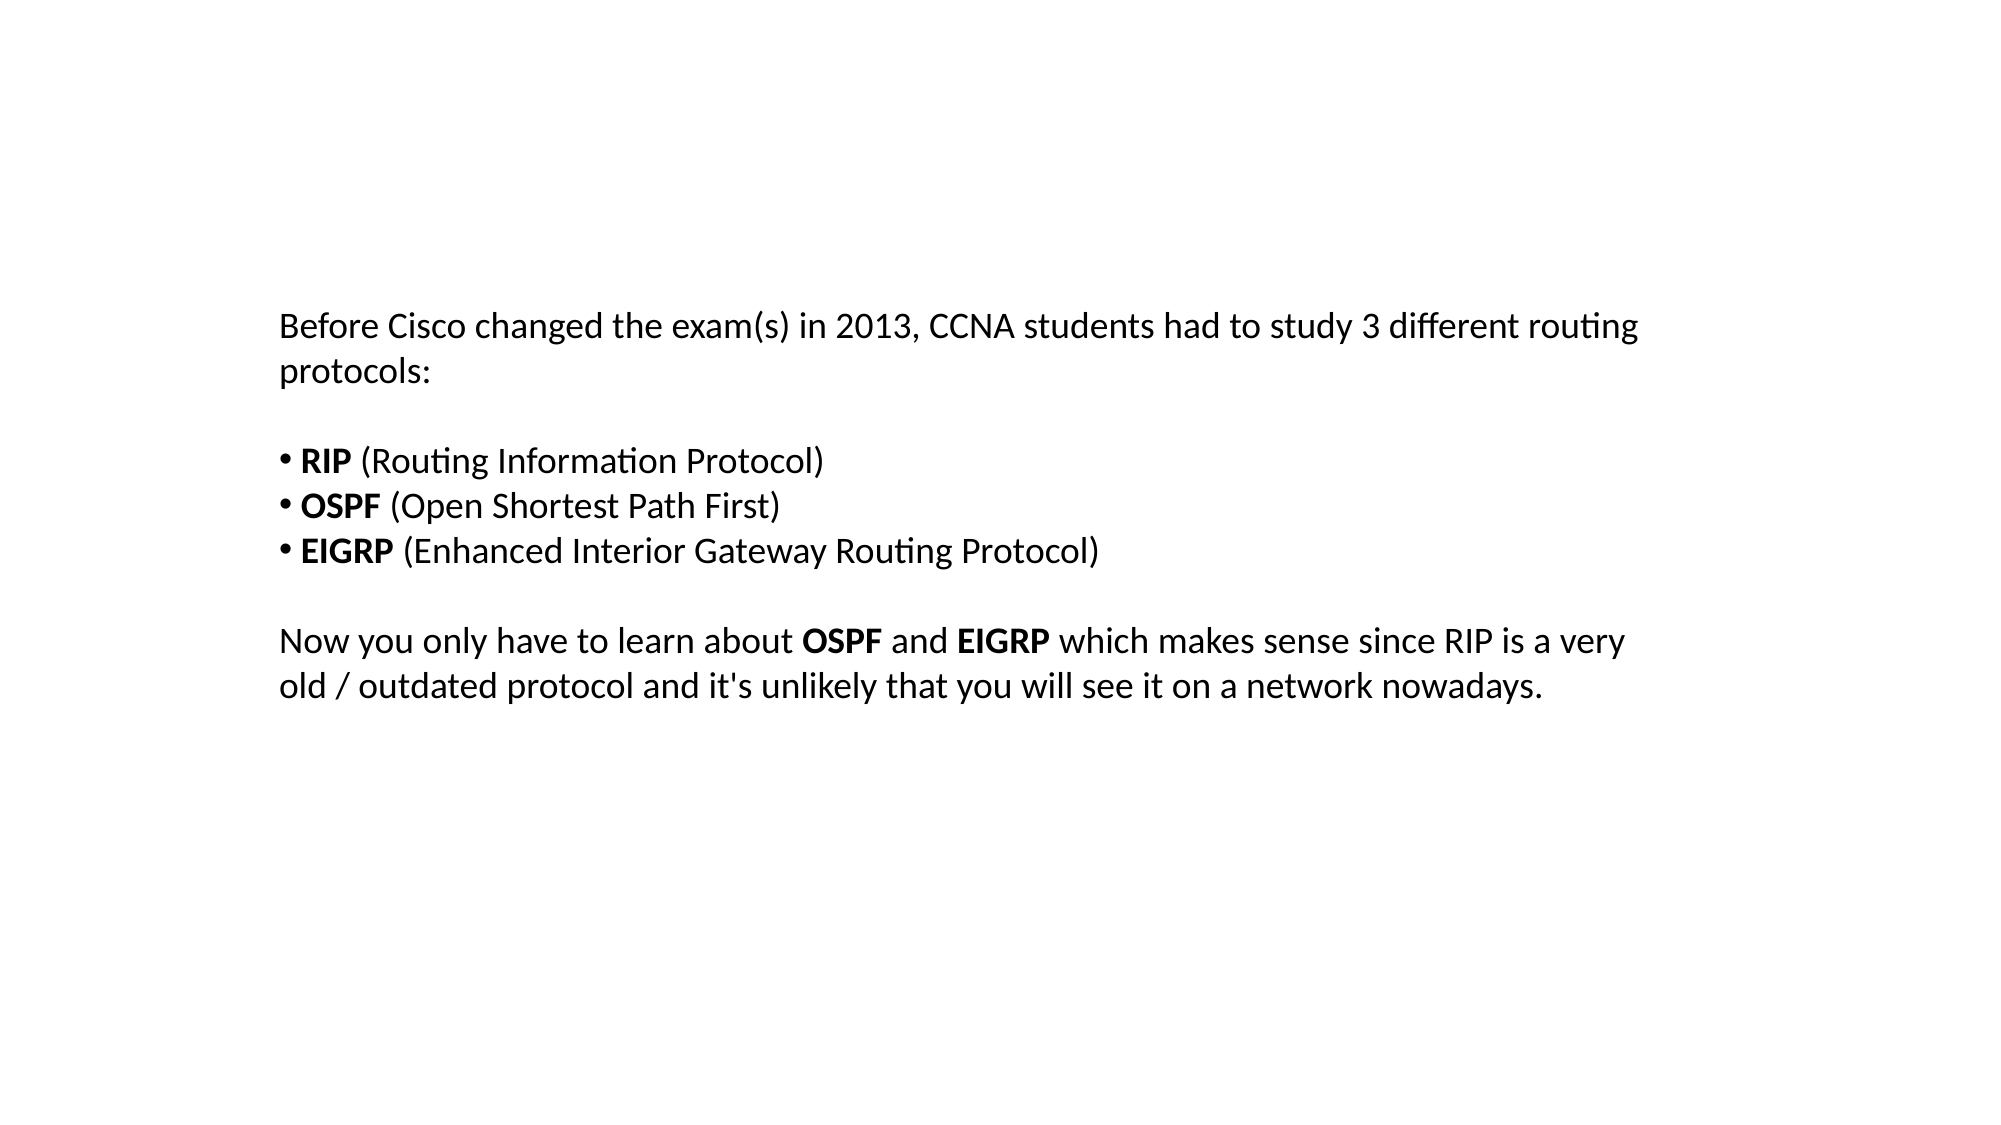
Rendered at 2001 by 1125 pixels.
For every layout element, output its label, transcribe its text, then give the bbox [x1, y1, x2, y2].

text_box Before Cisco changed the exam(s) in 2013, CCNA students had to study 3 different routing protocols: RIP (Routing Information Protocol) OSPF (Open Shortest Path First) EIGRP (Enhanced Interior Gateway Routing Protocol) Now you only have to learn about OSPF and EIGRP which makes sense since RIP is a very old / outdated protocol and it's unlikely that you will see it on a network nowadays. [264, 293, 1656, 759]
